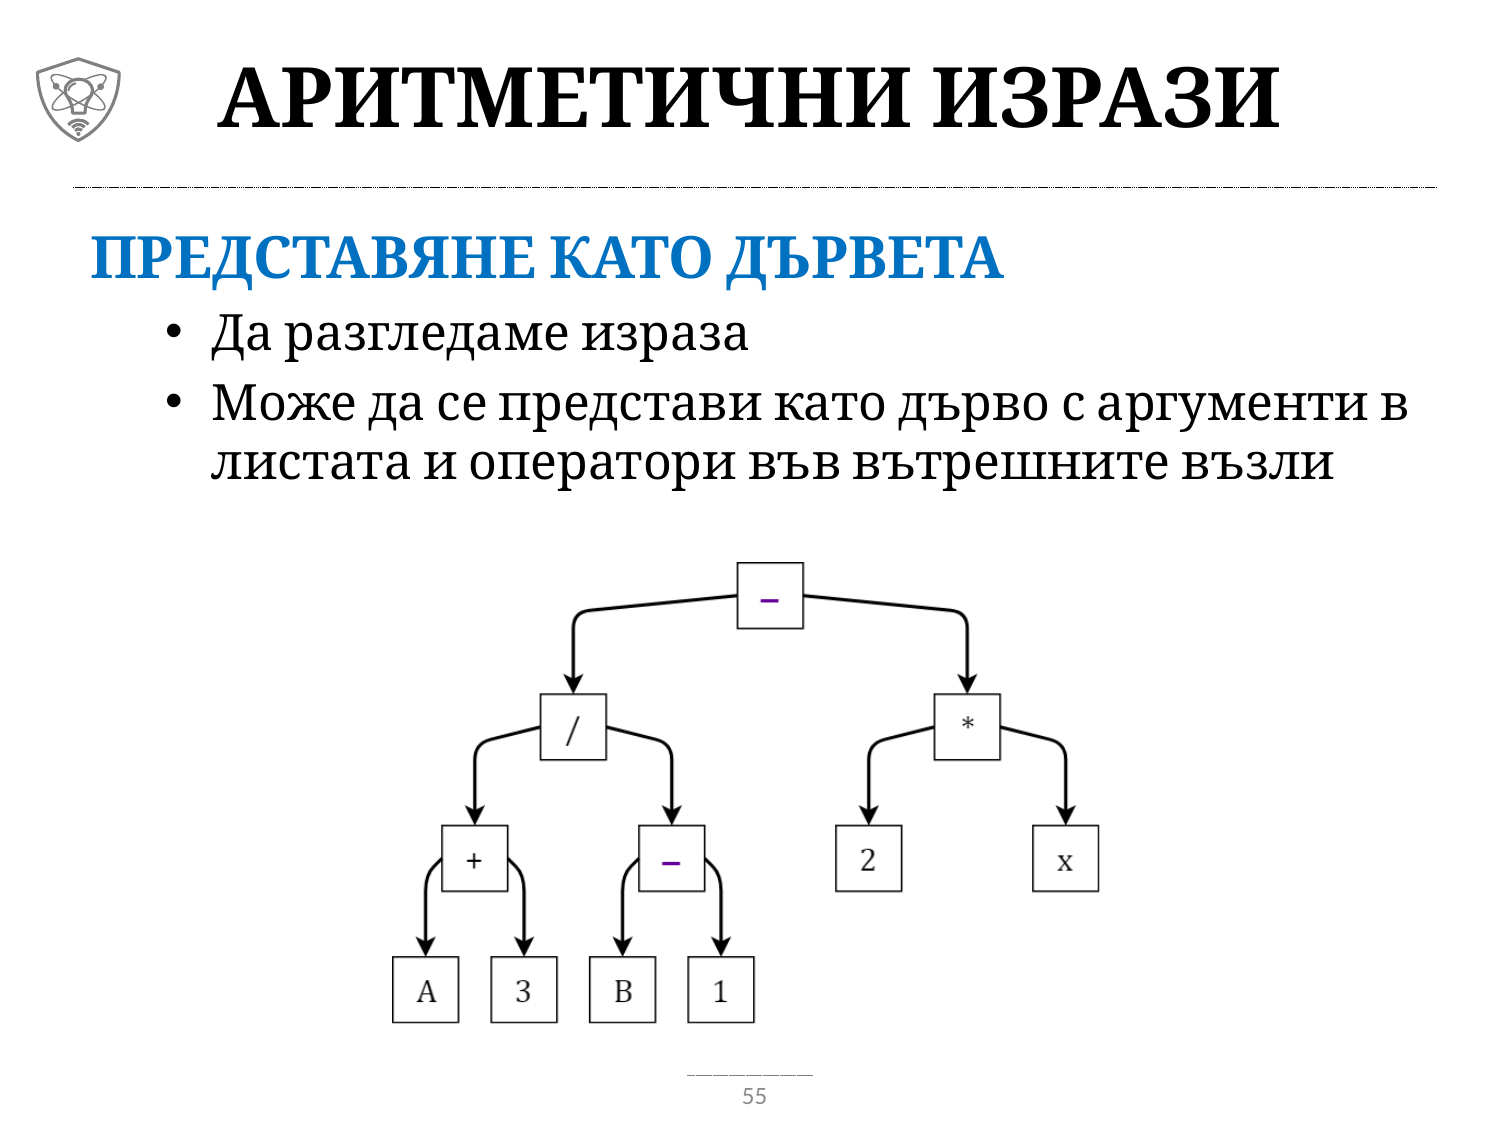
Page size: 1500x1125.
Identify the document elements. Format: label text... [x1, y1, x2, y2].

title Аритметични изрази [0, 0, 1500, 188]
picture [392, 562, 1101, 1025]
slide_number 55 [579, 1065, 930, 1125]
